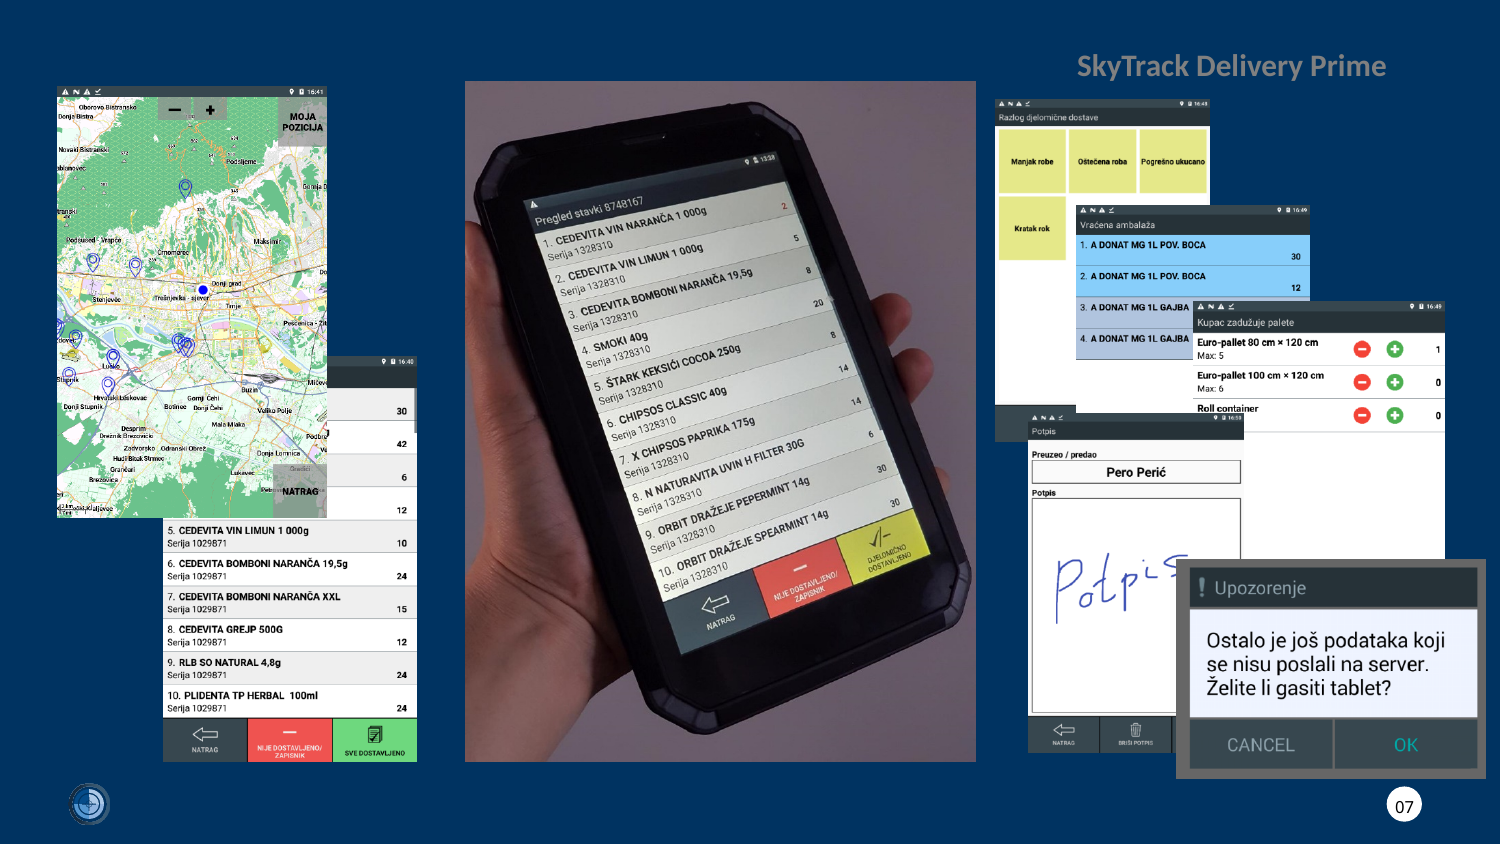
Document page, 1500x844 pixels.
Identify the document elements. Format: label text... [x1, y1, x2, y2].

text_box 07 [1369, 788, 1441, 825]
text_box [68, 783, 110, 825]
text_box SkyTrack Delivery Prime [1062, 37, 1403, 90]
picture [464, 81, 976, 763]
picture [995, 99, 1486, 780]
picture [56, 86, 417, 763]
